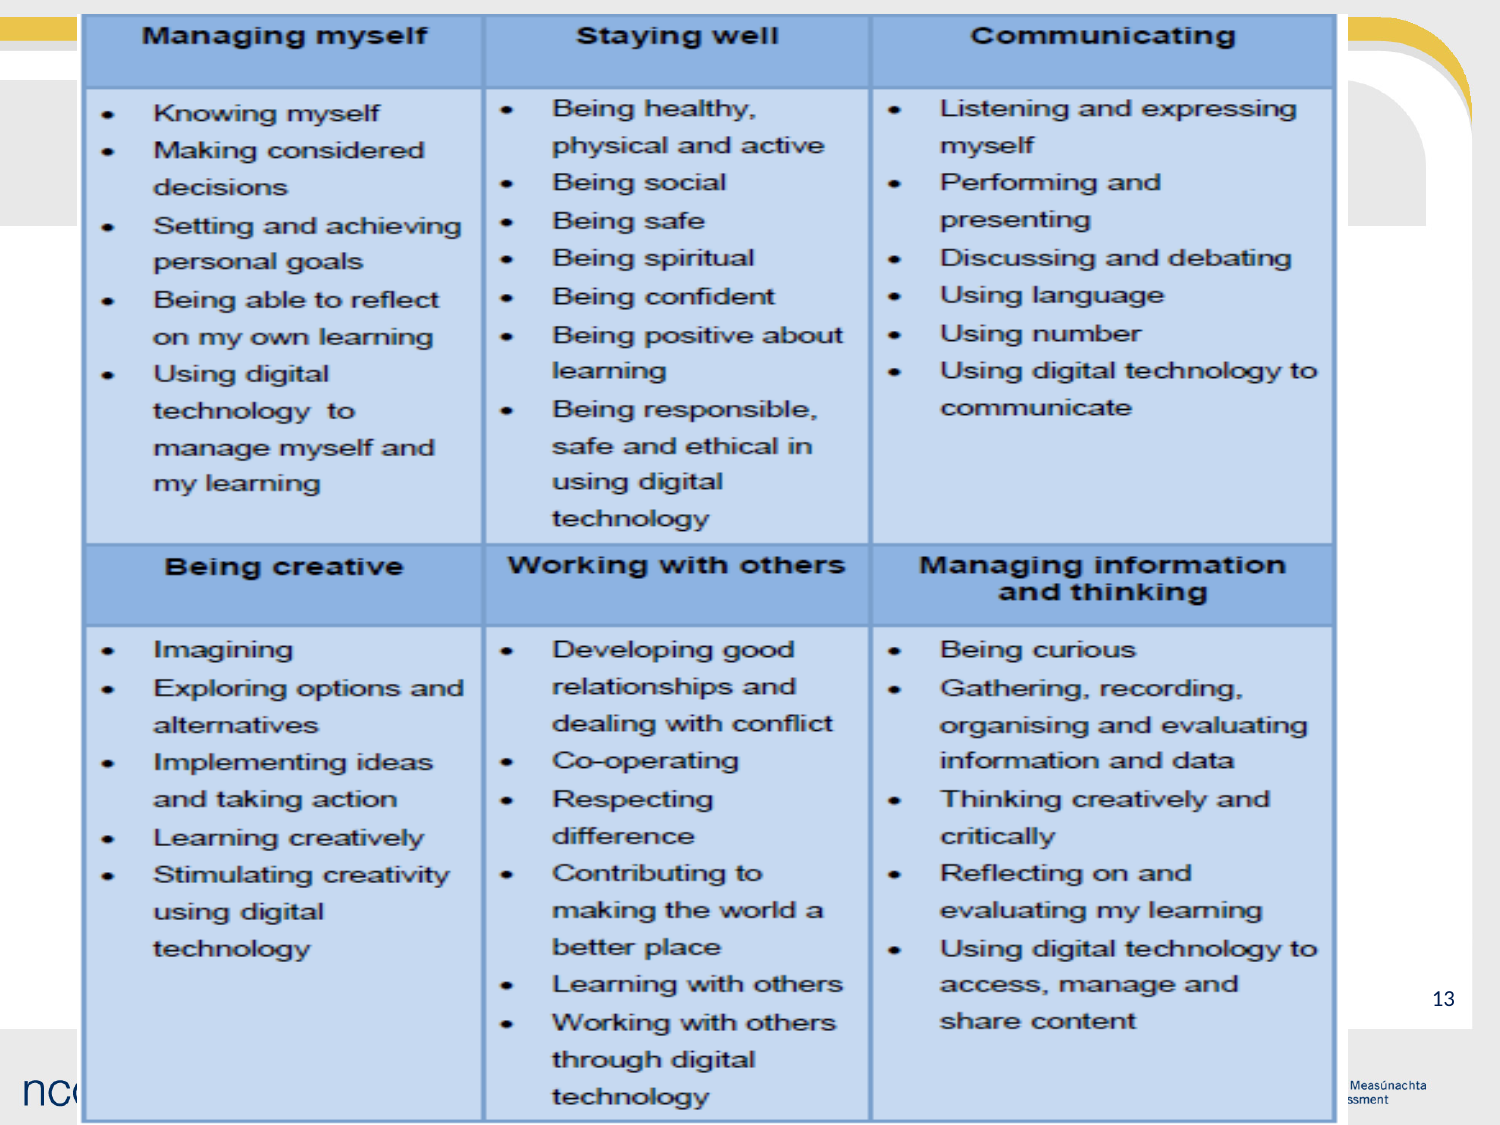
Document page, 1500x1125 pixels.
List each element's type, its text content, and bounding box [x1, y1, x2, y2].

picture [0, 0, 1500, 1125]
slide_number 12 [1353, 967, 1471, 1028]
